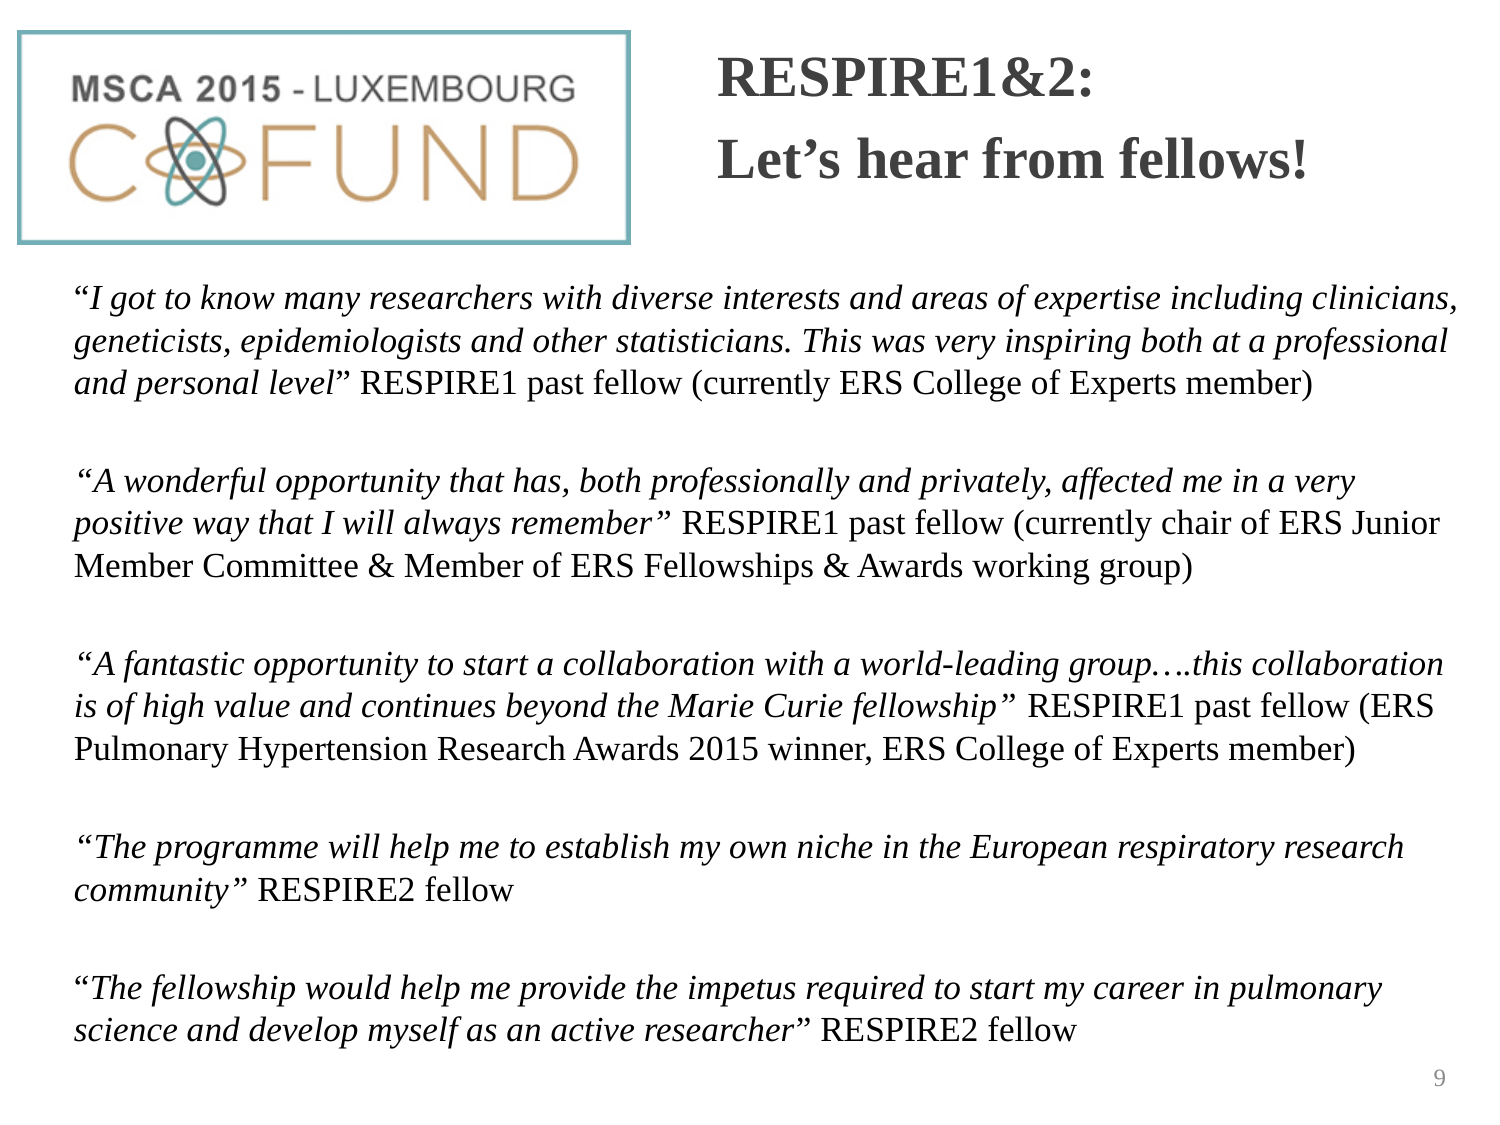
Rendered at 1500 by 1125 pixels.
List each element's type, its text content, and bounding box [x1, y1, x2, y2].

picture [17, 30, 631, 246]
footer 9 [986, 1046, 1462, 1107]
subtitle “I got to know many researchers with diverse interests and areas of expertise including clinicians, geneticists, epidemiologists and other statisticians. This was very inspiring both at a professional and personal level” RESPIRE1 past fellow (currently ERS College of Experts member) “A wonderful opportunity that has, both professionally and privately, affected me in a very positive way that I will always remember” RESPIRE1 past fellow (currently chair of ERS Junior Member Committee & Member of ERS Fellowships & Awards working group) “A fantastic opportunity to start a collaboration with a world-leading group….this collaboration is of high value and continues beyond the Marie Curie fellowship” RESPIRE1 past fellow (ERS Pulmonary Hypertension Research Awards 2015 winner, ERS College of Experts member) “The programme will help me to establish my own niche in the European respiratory research community” RESPIRE2 fellow “The fellowship would help me provide the impetus required to start my career in pulmonary science and develop myself as an active researcher” RESPIRE2 fellow [58, 267, 1483, 1107]
text_box RESPIRE1&2: Let’s hear from fellows! [702, 30, 1483, 245]
